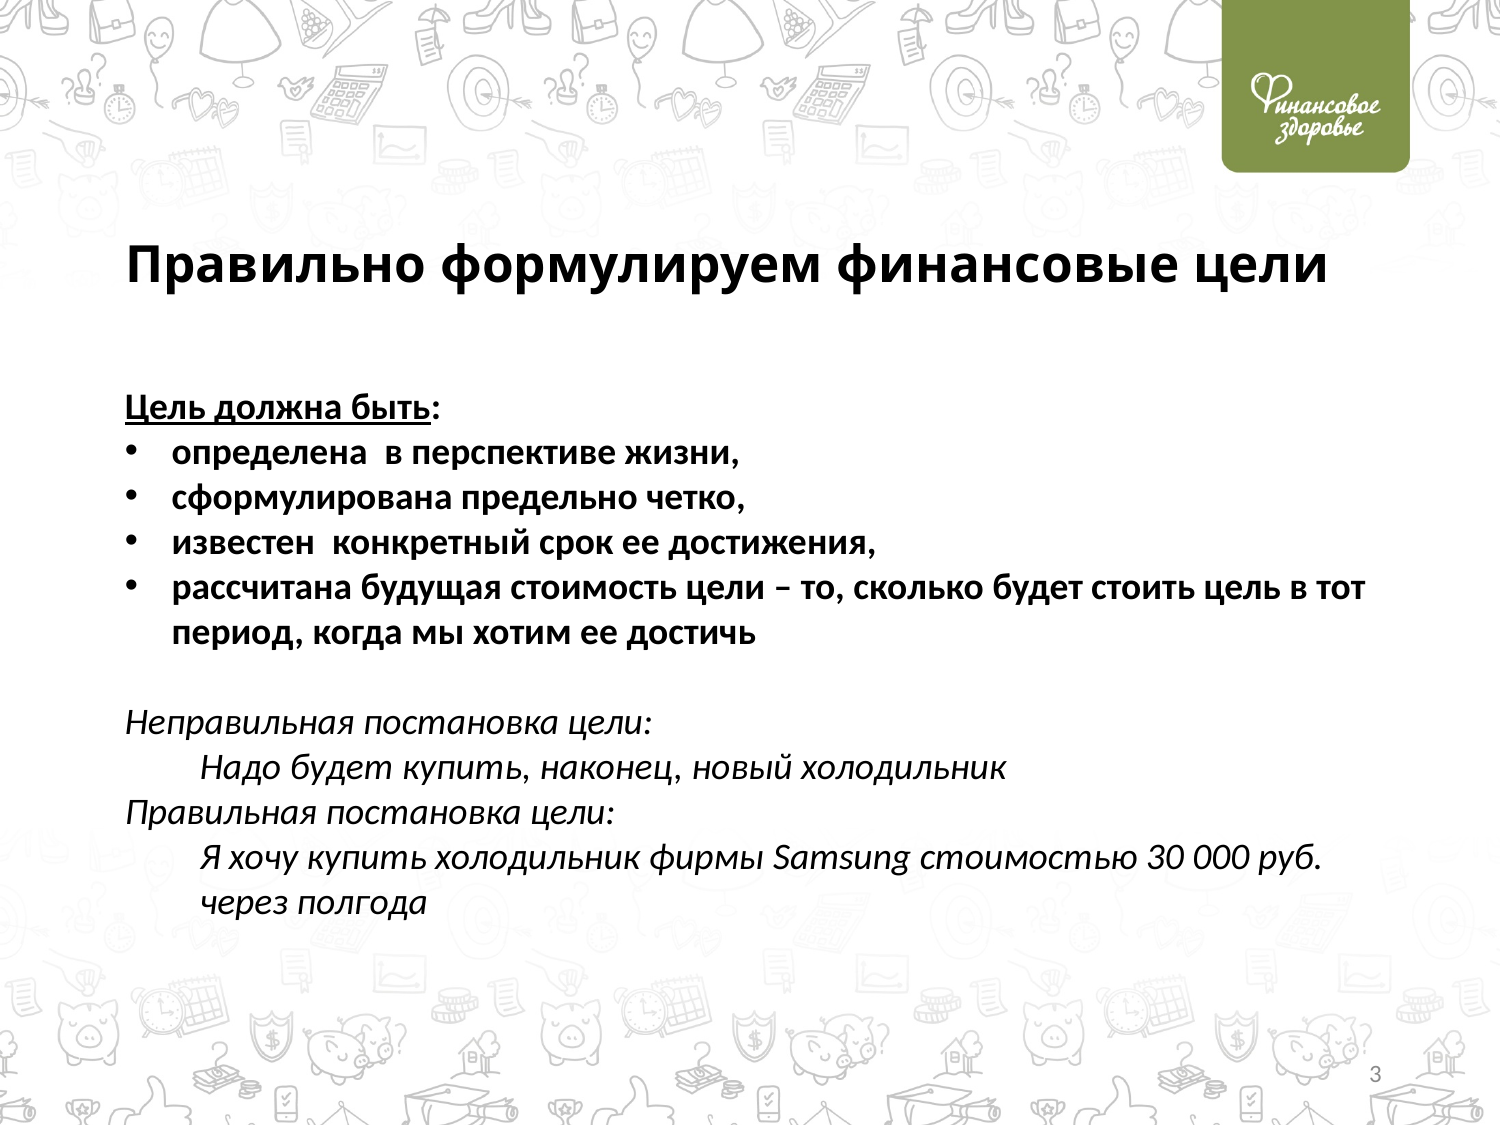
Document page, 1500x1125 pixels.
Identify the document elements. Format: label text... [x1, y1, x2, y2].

title Правильно формулируем финансовые цели [110, 213, 1352, 318]
slide_number 3 [1059, 1042, 1397, 1103]
text_box Цель должна быть: определена в перспективе жизни, сформулирована предельно четко, известен конкретный срок ее достижения, рассчитана будущая стоимость цели – то, сколько будет стоить цель в тот период, когда мы хотим ее достичь Неправильная постановка цели: Надо будет купить, наконец, новый холодильник Правильная постановка цели: Я хочу купить холодильник фирмы Samsung стоимостью 30 000 руб. через полгода [110, 374, 1430, 930]
picture [0, 0, 1500, 1125]
